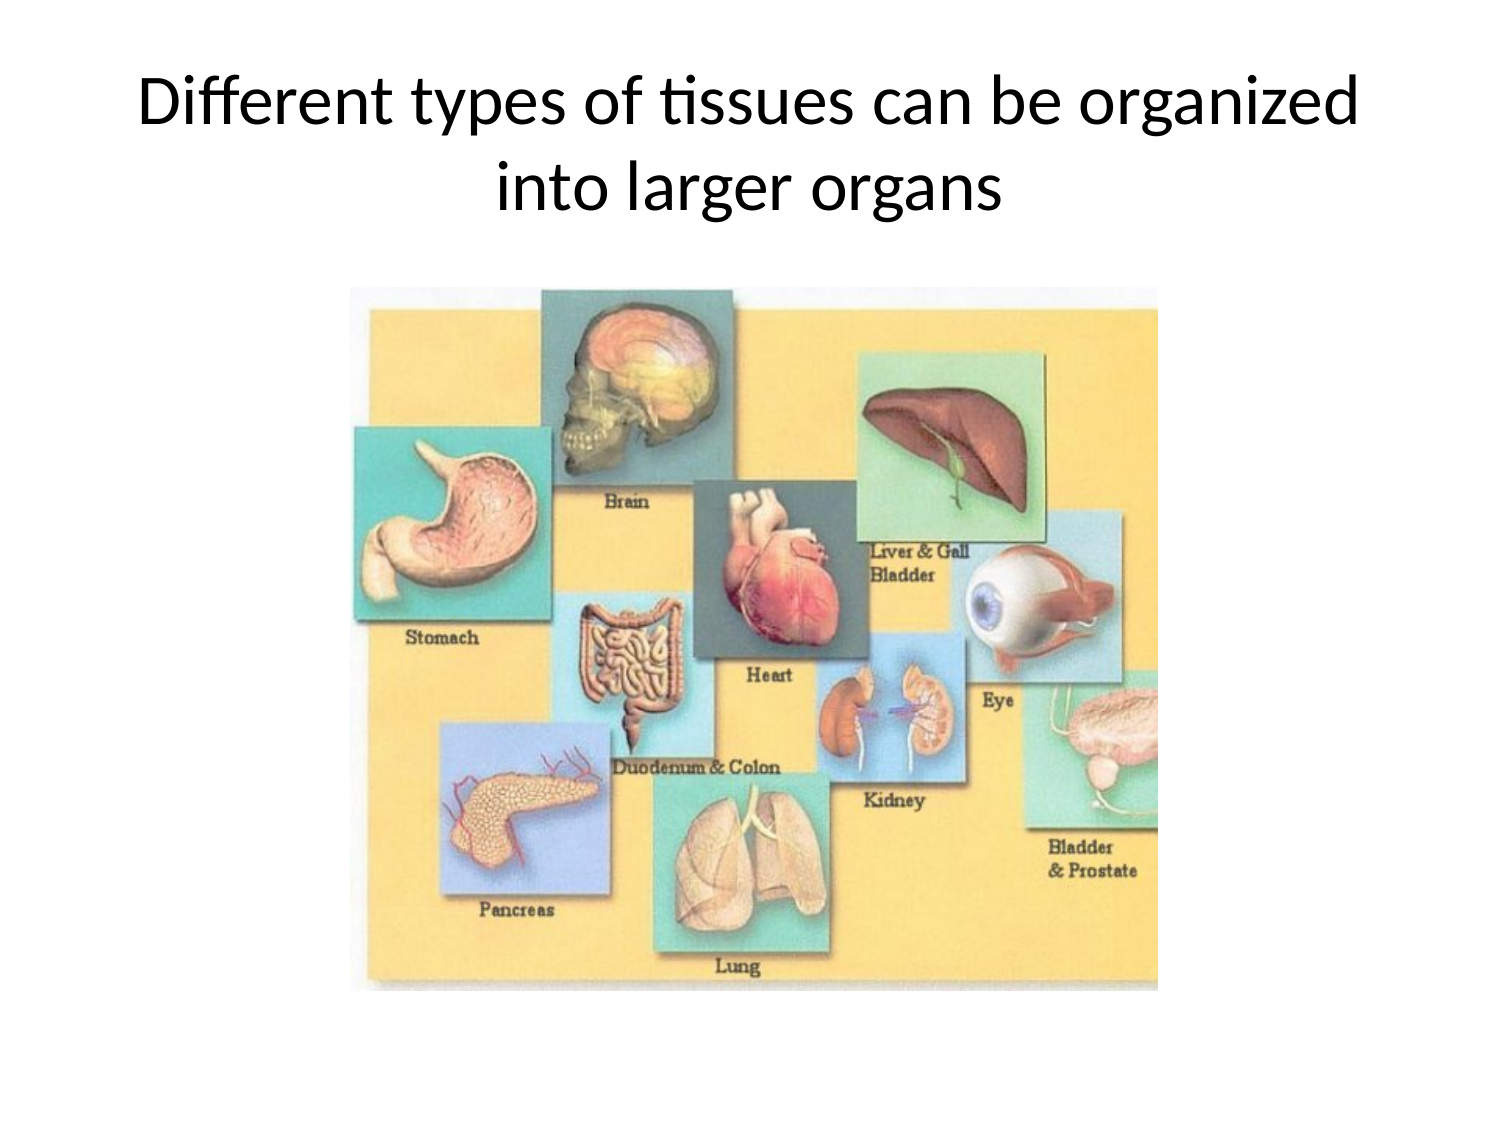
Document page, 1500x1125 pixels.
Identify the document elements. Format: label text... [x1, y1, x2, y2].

picture [349, 287, 1159, 991]
title Different types of tissues can be organized into larger organs [75, 45, 1425, 233]
